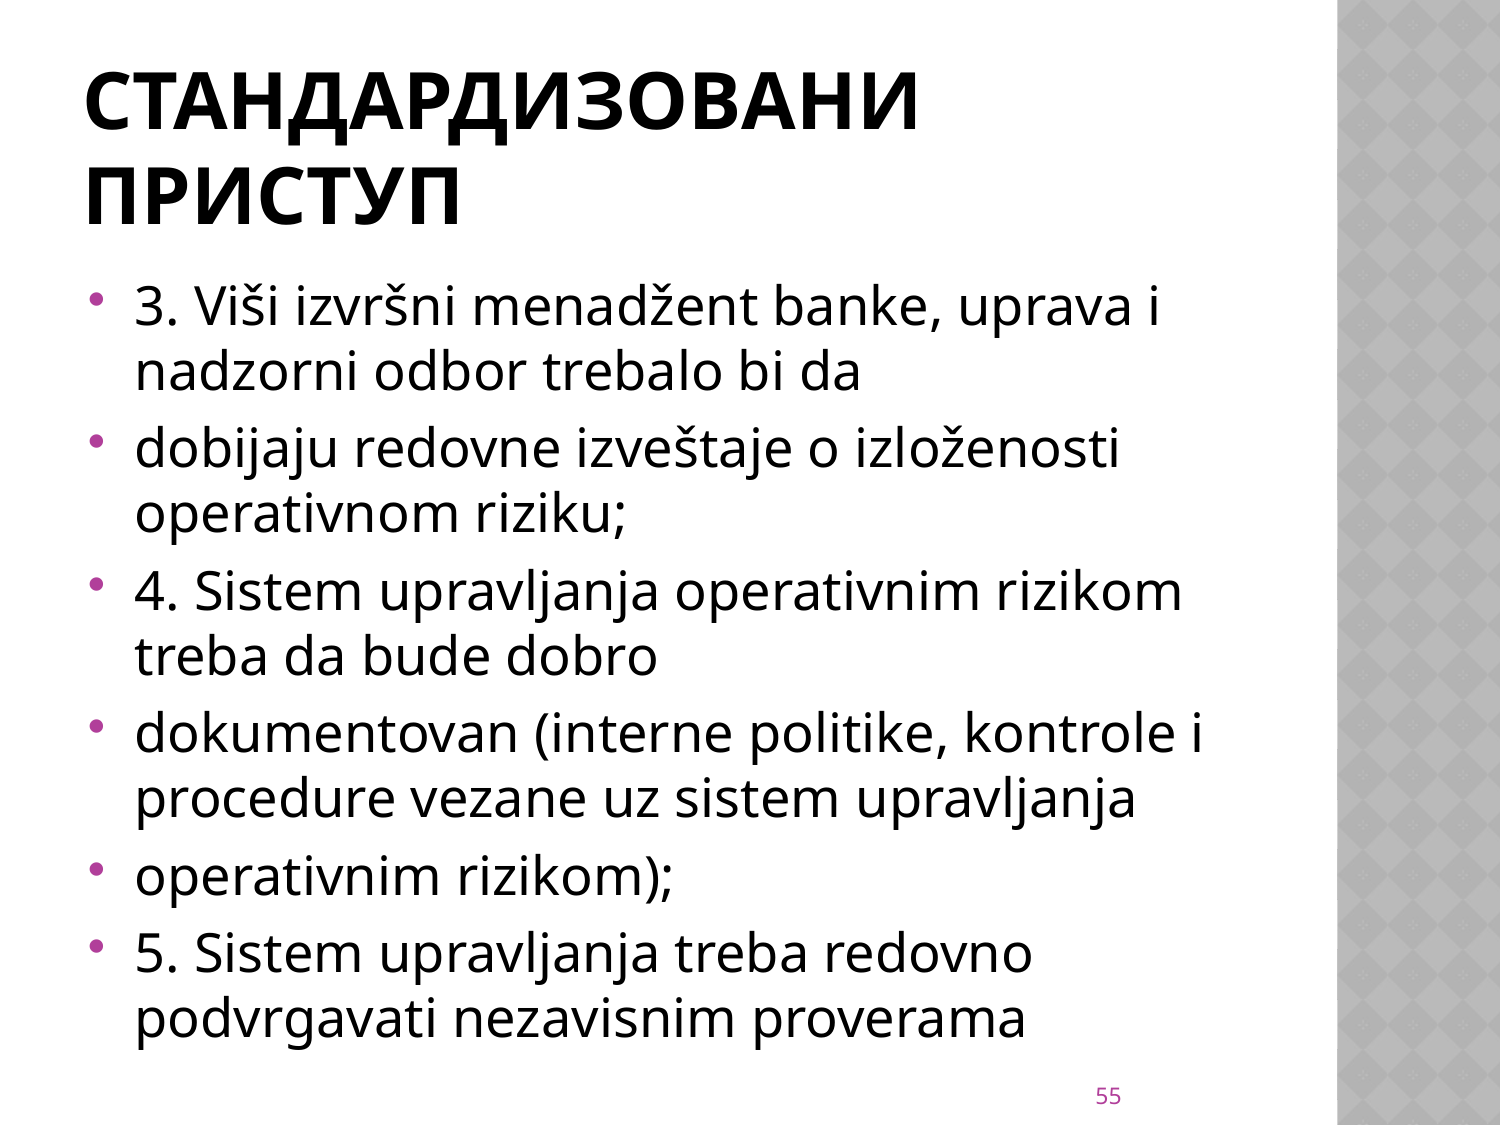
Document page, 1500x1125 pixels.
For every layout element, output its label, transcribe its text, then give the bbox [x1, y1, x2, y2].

list 3. Viši izvršni menadžent banke, uprava i nadzorni odbor trebalo bi da dobijaju redovne izveštaje o izloženosti operativnom riziku; 4. Sistem upravljanja operativnim rizikom treba da bude dobro dokumentovan (interne politike, kontrole i procedure vezane uz sistem upravljanja operativnim rizikom); 5. Sistem upravljanja treba redovno podvrgavati nezavisnim proverama [75, 264, 1263, 1059]
title Стандардизовани приступ [75, 52, 1263, 240]
slide_number 55 [1025, 1075, 1122, 1113]
